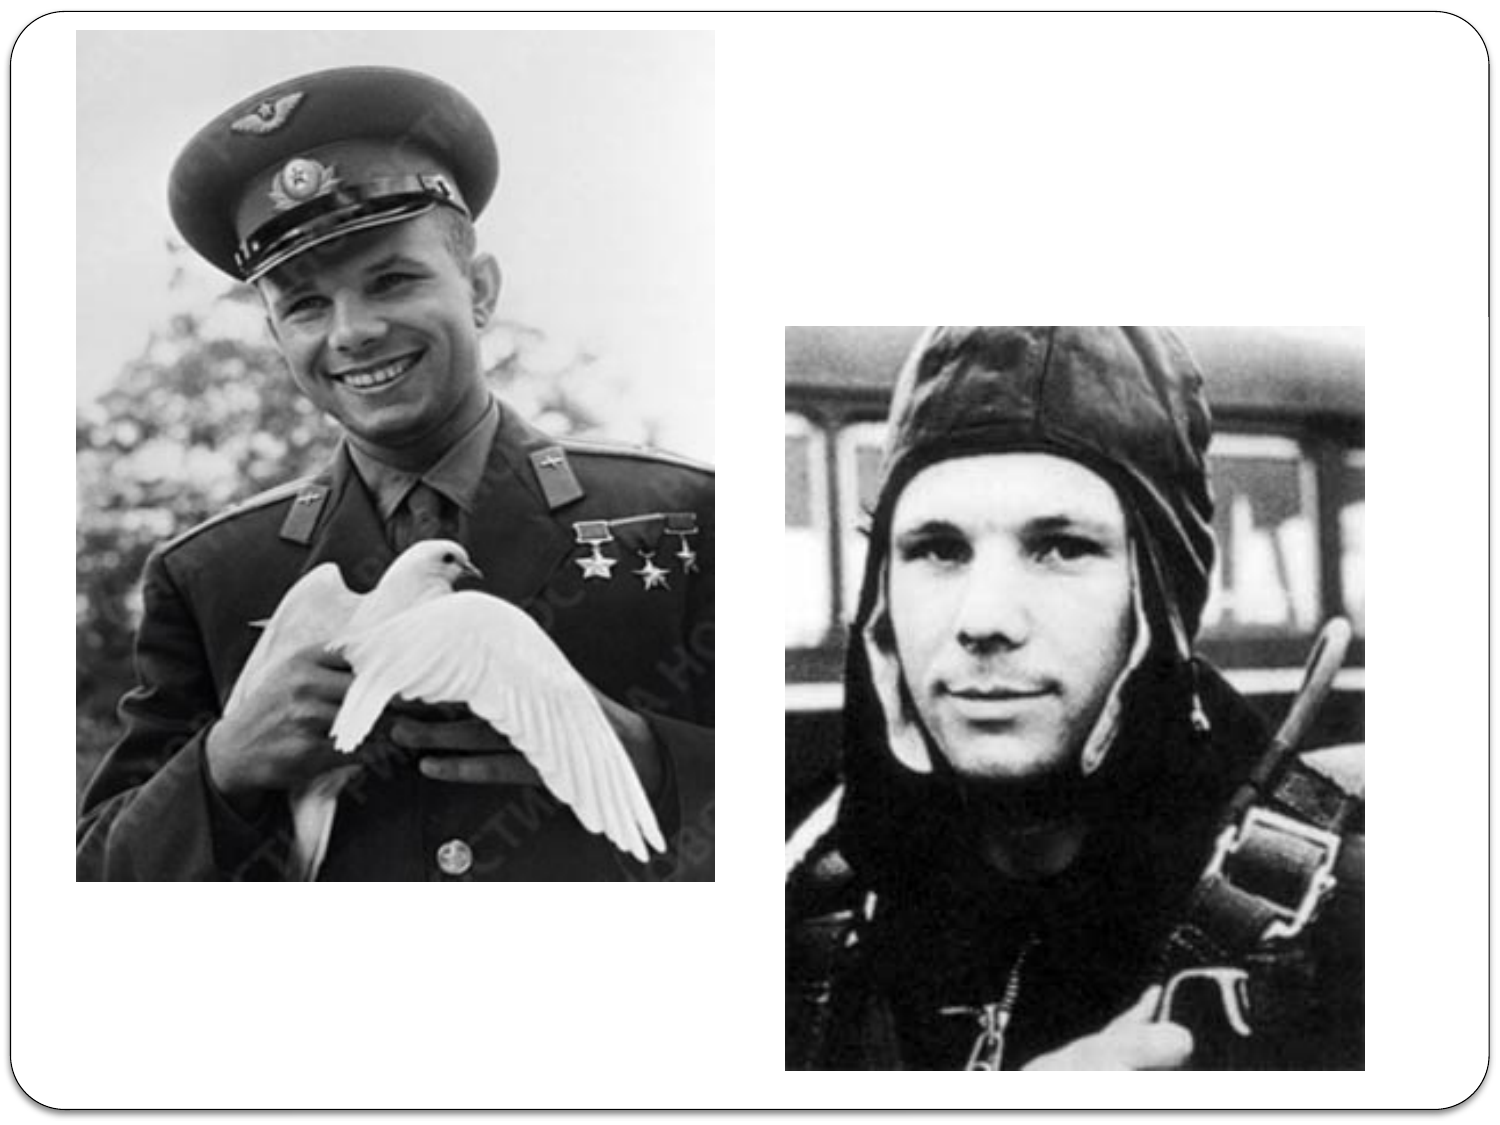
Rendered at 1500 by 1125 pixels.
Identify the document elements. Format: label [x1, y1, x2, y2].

picture [76, 30, 715, 882]
picture [785, 326, 1365, 1071]
